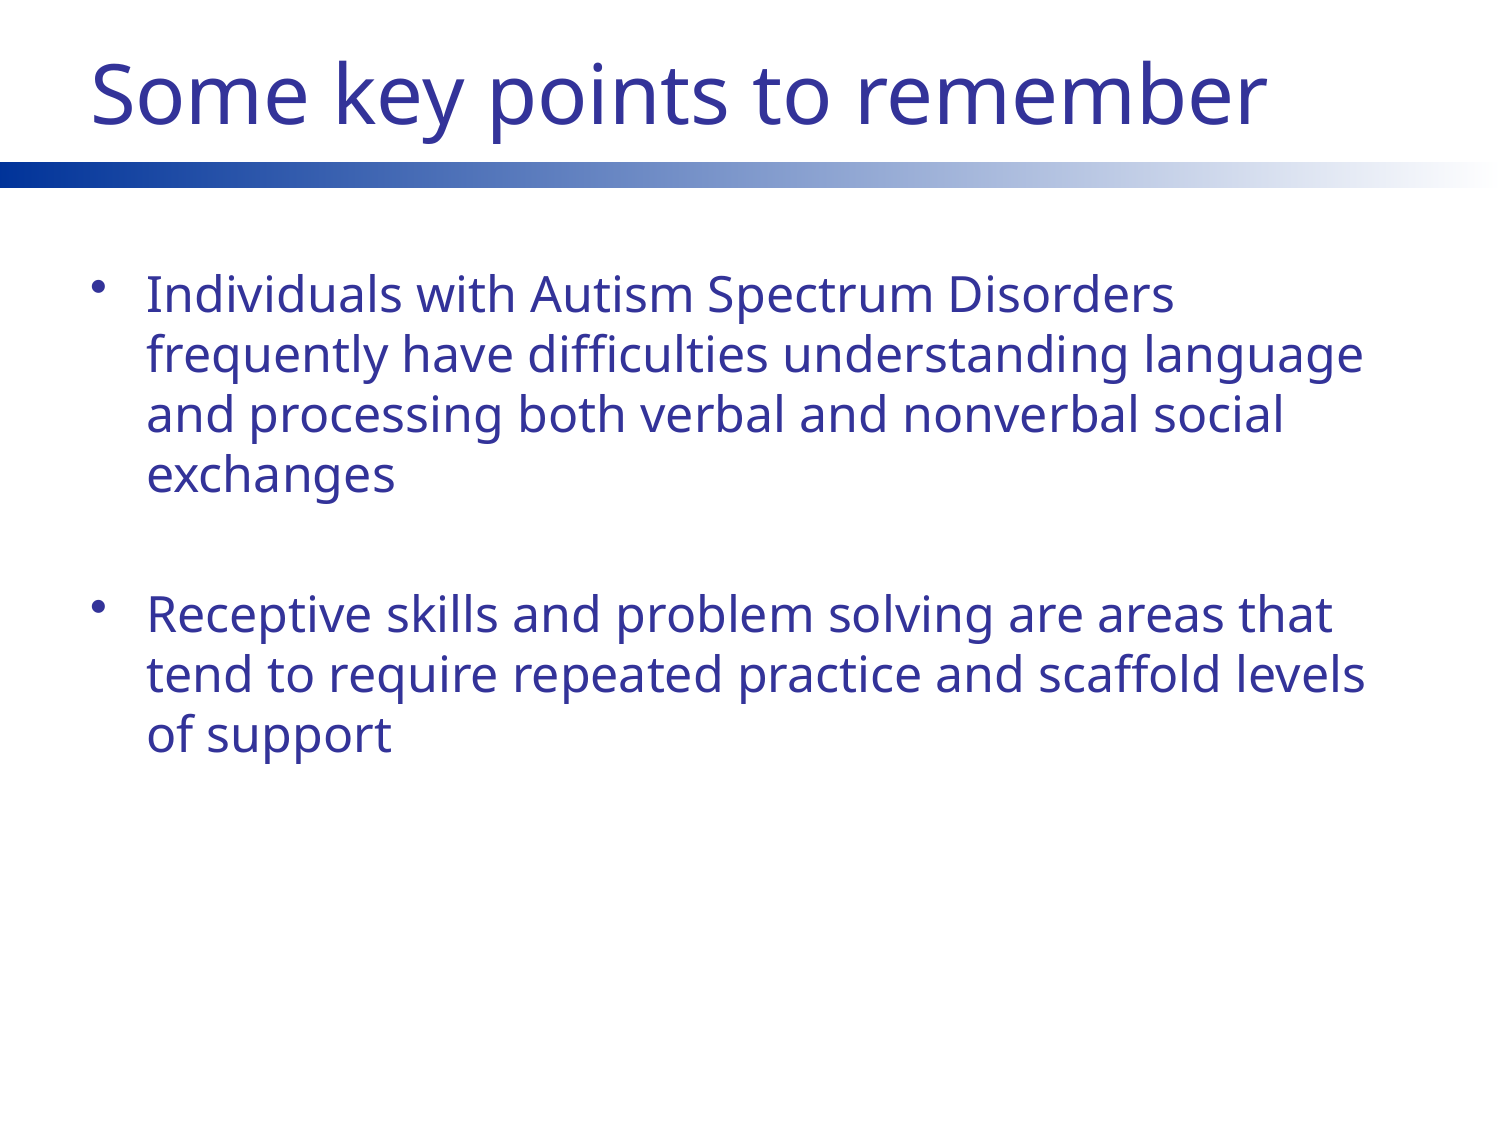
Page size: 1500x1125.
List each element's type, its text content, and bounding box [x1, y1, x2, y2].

list Individuals with Autism Spectrum Disorders frequently have difficulties understanding language and processing both verbal and nonverbal social exchanges Receptive skills and problem solving are areas that tend to require repeated practice and scaffold levels of support [75, 174, 1425, 1125]
title Some key points to remember [75, 45, 1425, 138]
